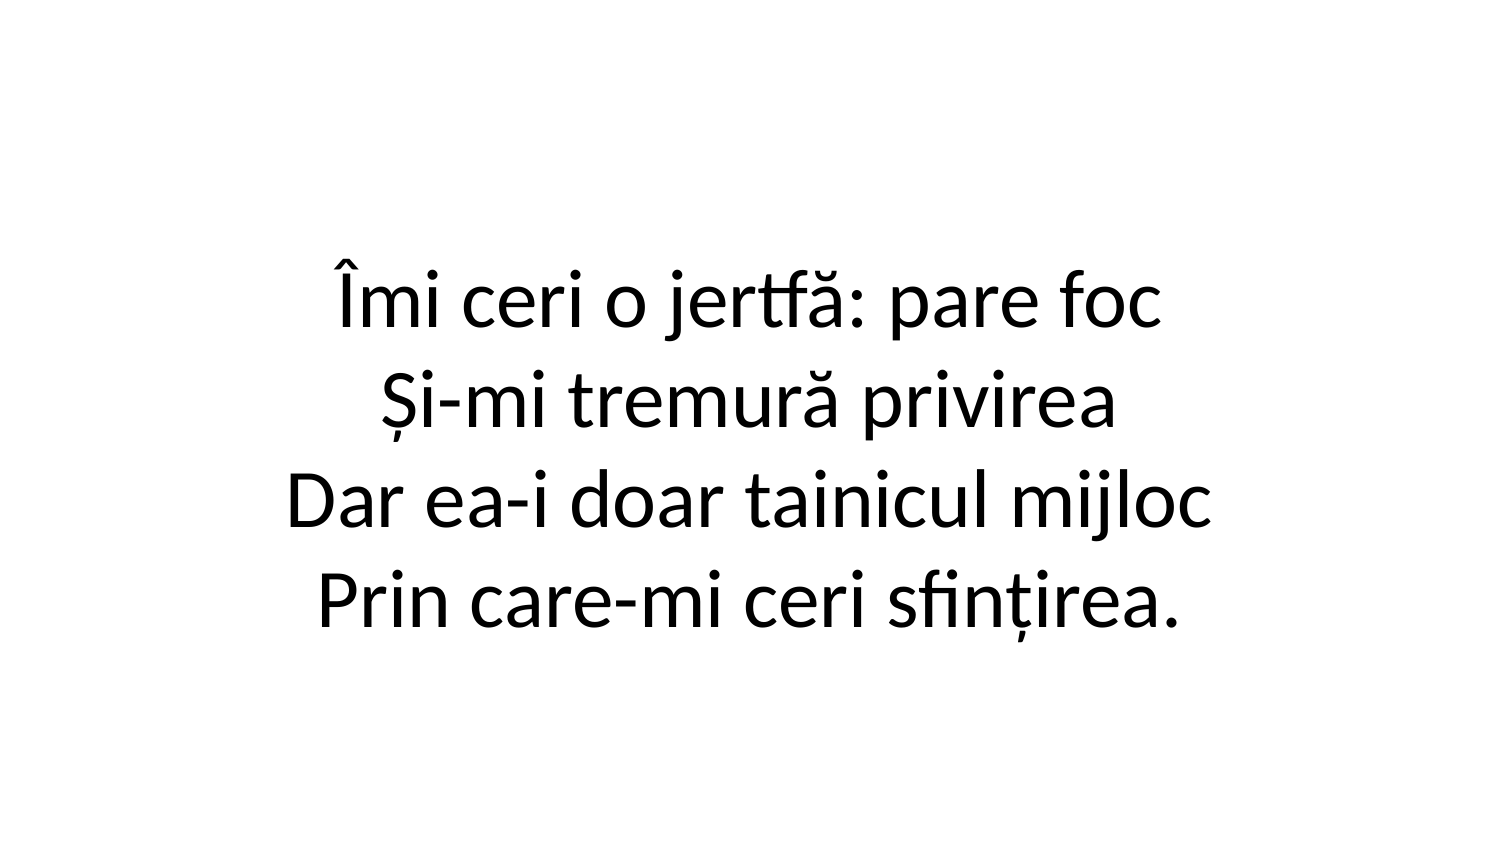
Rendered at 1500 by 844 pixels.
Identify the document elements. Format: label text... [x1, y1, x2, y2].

text_box Îmi ceri o jertfă: pare foc Și-mi tremură privirea Dar ea-i doar tainicul mijloc Prin care-mi ceri sfințirea. [270, 192, 1229, 652]
